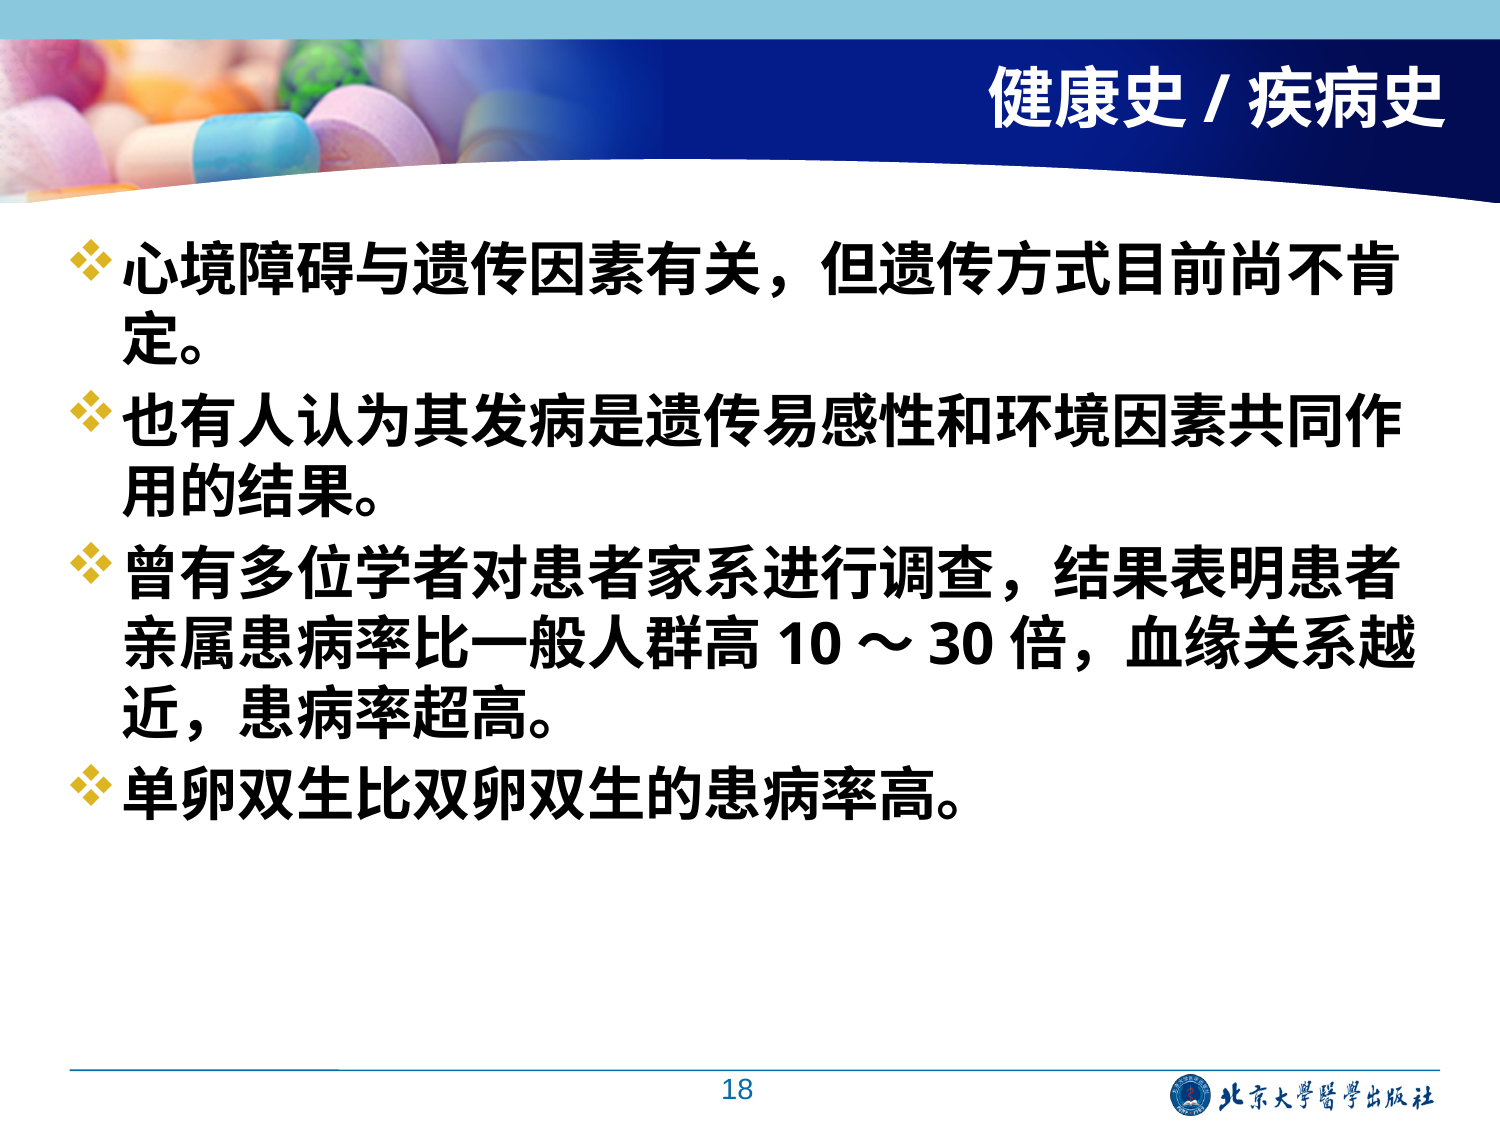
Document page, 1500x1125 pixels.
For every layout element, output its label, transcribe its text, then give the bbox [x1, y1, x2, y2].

picture [0, 40, 1500, 203]
picture [1170, 1074, 1436, 1118]
title 健康史/疾病史 [137, 49, 1463, 143]
list 心境障碍与遗传因素有关，但遗传方式目前尚不肯定。 也有人认为其发病是遗传易感性和环境因素共同作用的结果。 曾有多位学者对患者家系进行调查，结果表明患者亲属患病率比一般人群高10～30倍，血缘关系越近，患病率超高。 单卵双生比双卵双生的患病率高。 [49, 224, 1463, 1026]
slide_number 18 [562, 1062, 913, 1114]
